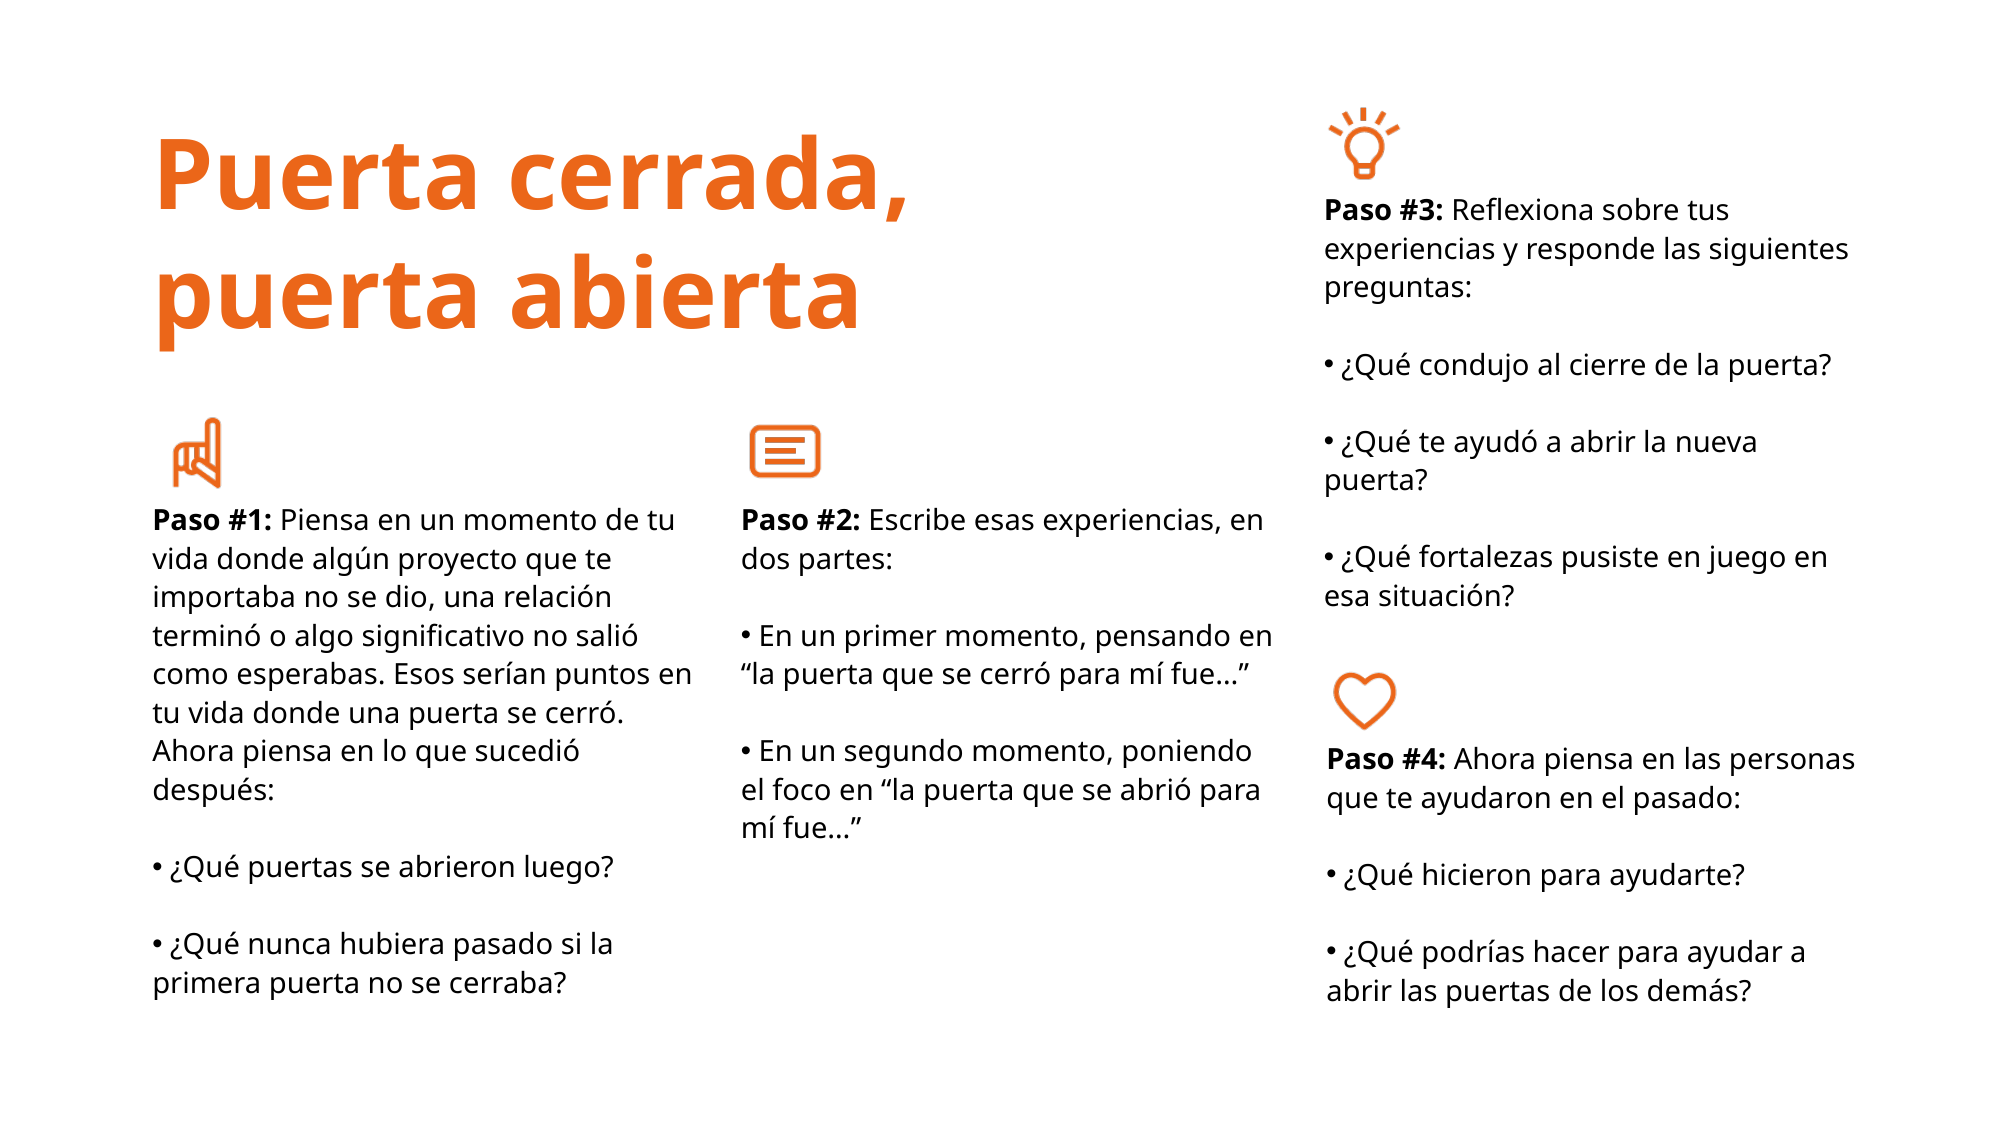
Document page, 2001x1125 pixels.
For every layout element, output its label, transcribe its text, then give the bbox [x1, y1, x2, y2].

picture [1323, 654, 1410, 741]
picture [152, 408, 242, 498]
title Puerta cerrada, puerta abierta [152, 109, 1284, 409]
text_box Paso #3: Reflexiona sobre tus experiencias y responde las siguientes preguntas: ¿Qué condujo al cierre de la puerta? ¿Qué te ayudó a abrir la nueva puerta? ¿Qué fortalezas pusiste en juego en esa situación? [1323, 187, 1867, 651]
text_box Paso #4: Ahora piensa en las personas que te ayudaron en el pasado: ¿Qué hicieron para ayudarte? ¿Qué podrías hacer para ayudar a abrir las puertas de los demás? [1326, 736, 1869, 1007]
text_box Paso #1: Piensa en un momento de tu vida donde algún proyecto que te importaba no se dio, una relación terminó o algo significativo no salió como esperabas. Esos serían puntos en tu vida donde una puerta se cerró. Ahora piensa en lo que sucedió después: ¿Qué puertas se abrieron luego? ¿Qué nunca hubiera pasado si la primera puerta no se cerraba? [152, 497, 695, 1000]
picture [1319, 98, 1410, 189]
picture [740, 408, 831, 498]
text_box Paso #2: Escribe esas experiencias, en dos partes: En un primer momento, pensando en “la puerta que se cerró para mí fue…” En un segundo momento, poniendo el foco en “la puerta que se abrió para mí fue…” [740, 497, 1284, 845]
